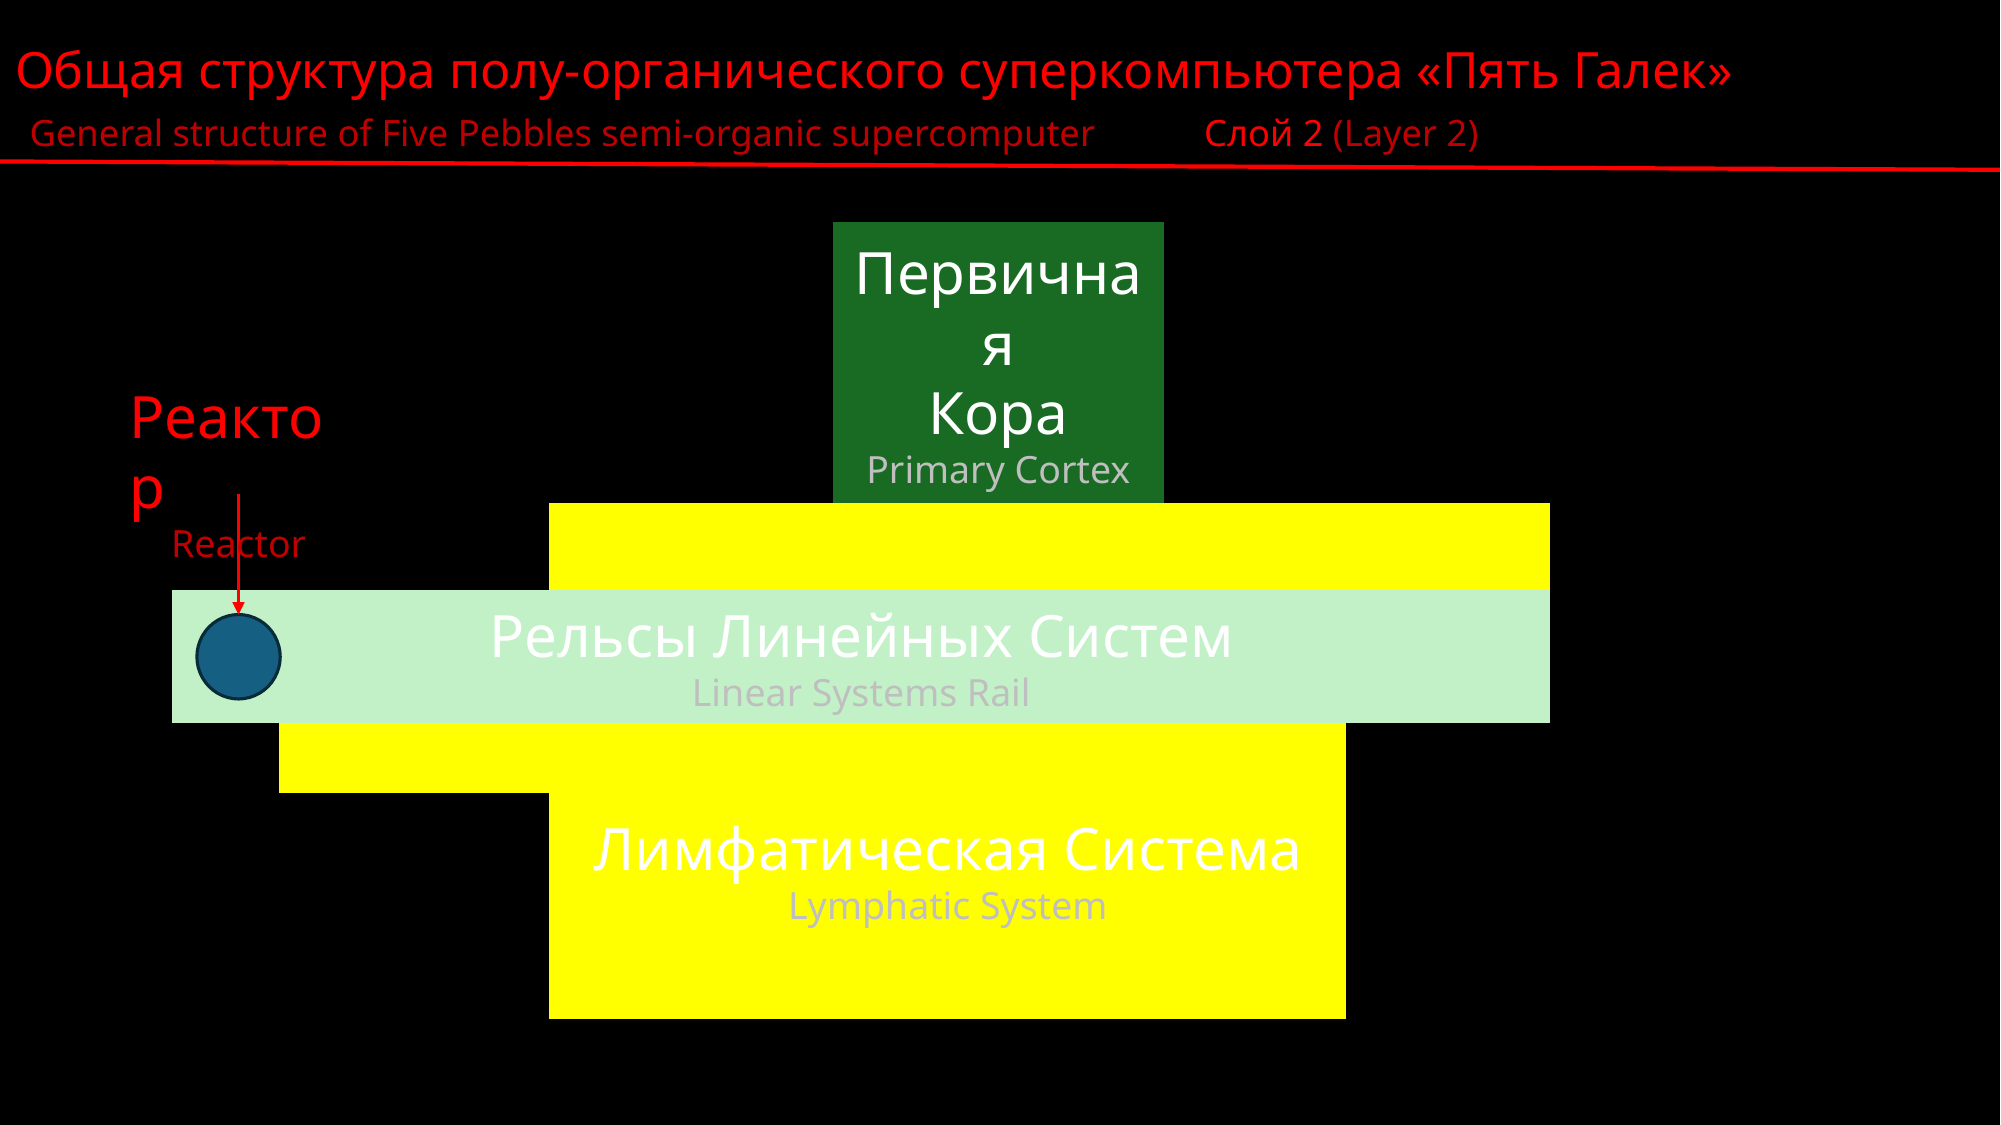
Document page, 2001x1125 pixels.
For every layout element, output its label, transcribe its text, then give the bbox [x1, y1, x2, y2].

text_box Рельсы Линейных Систем Linear Systems Rail [172, 590, 1550, 723]
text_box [0, 160, 2000, 171]
text_box [195, 613, 282, 701]
text_box Реактор Reactor [114, 372, 363, 573]
subtitle General structure of Five Pebbles semi-organic supercomputer Слой 2 (Layer 2) [14, 107, 2000, 160]
text_box [279, 723, 549, 793]
text_box [549, 503, 1550, 590]
title Общая структура полу-органического суперкомпьютера «Пять Галек» [0, 11, 2000, 108]
text_box Первичная Кора Primary Cortex [833, 222, 1164, 503]
text_box Лимфатическая Система Lymphatic System [549, 723, 1346, 1019]
